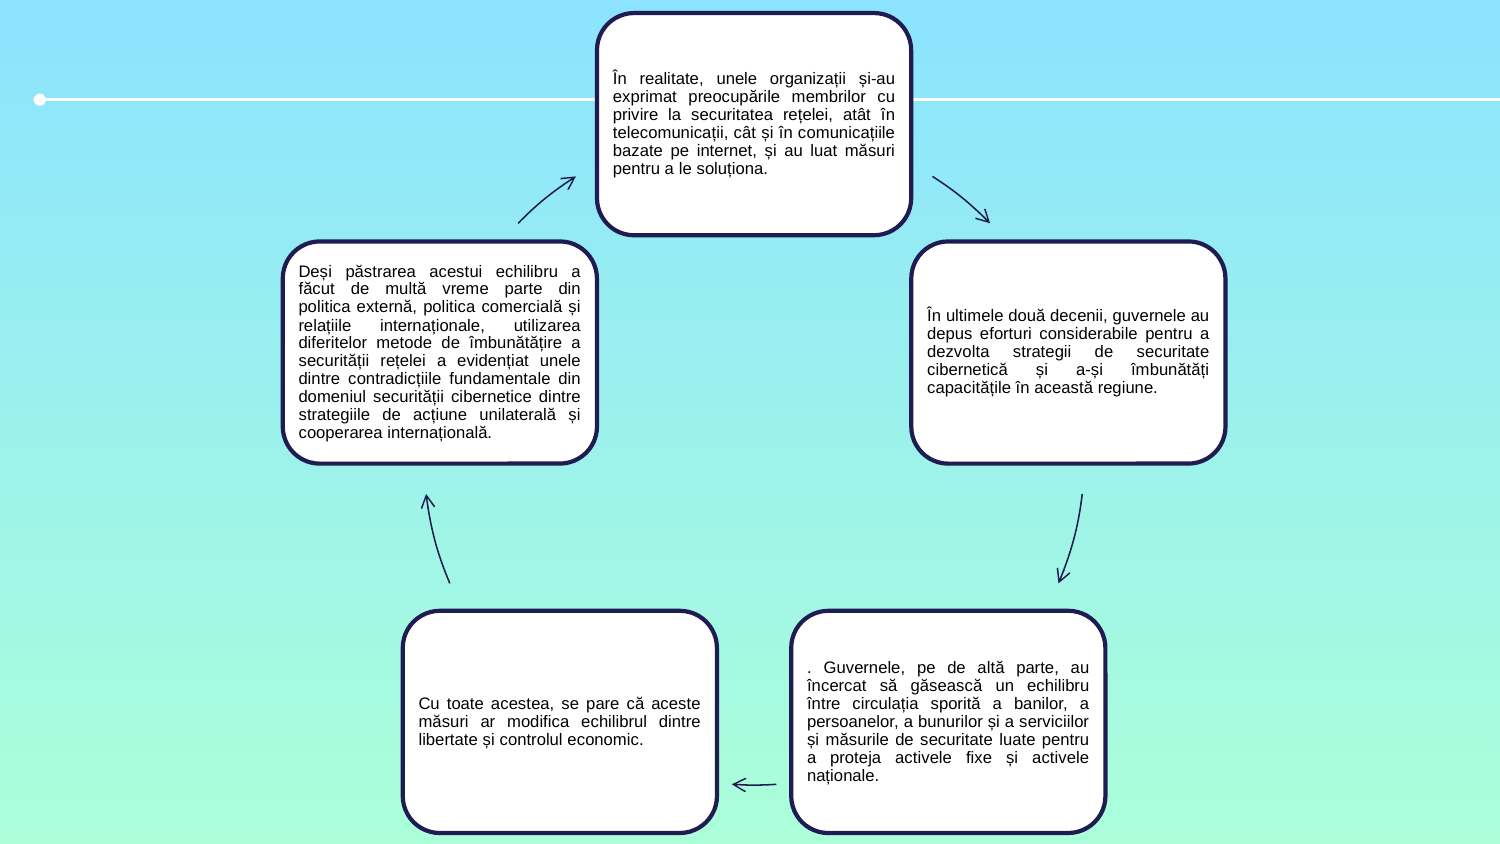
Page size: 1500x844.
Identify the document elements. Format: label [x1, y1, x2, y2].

text_box [38, 35, 1470, 811]
